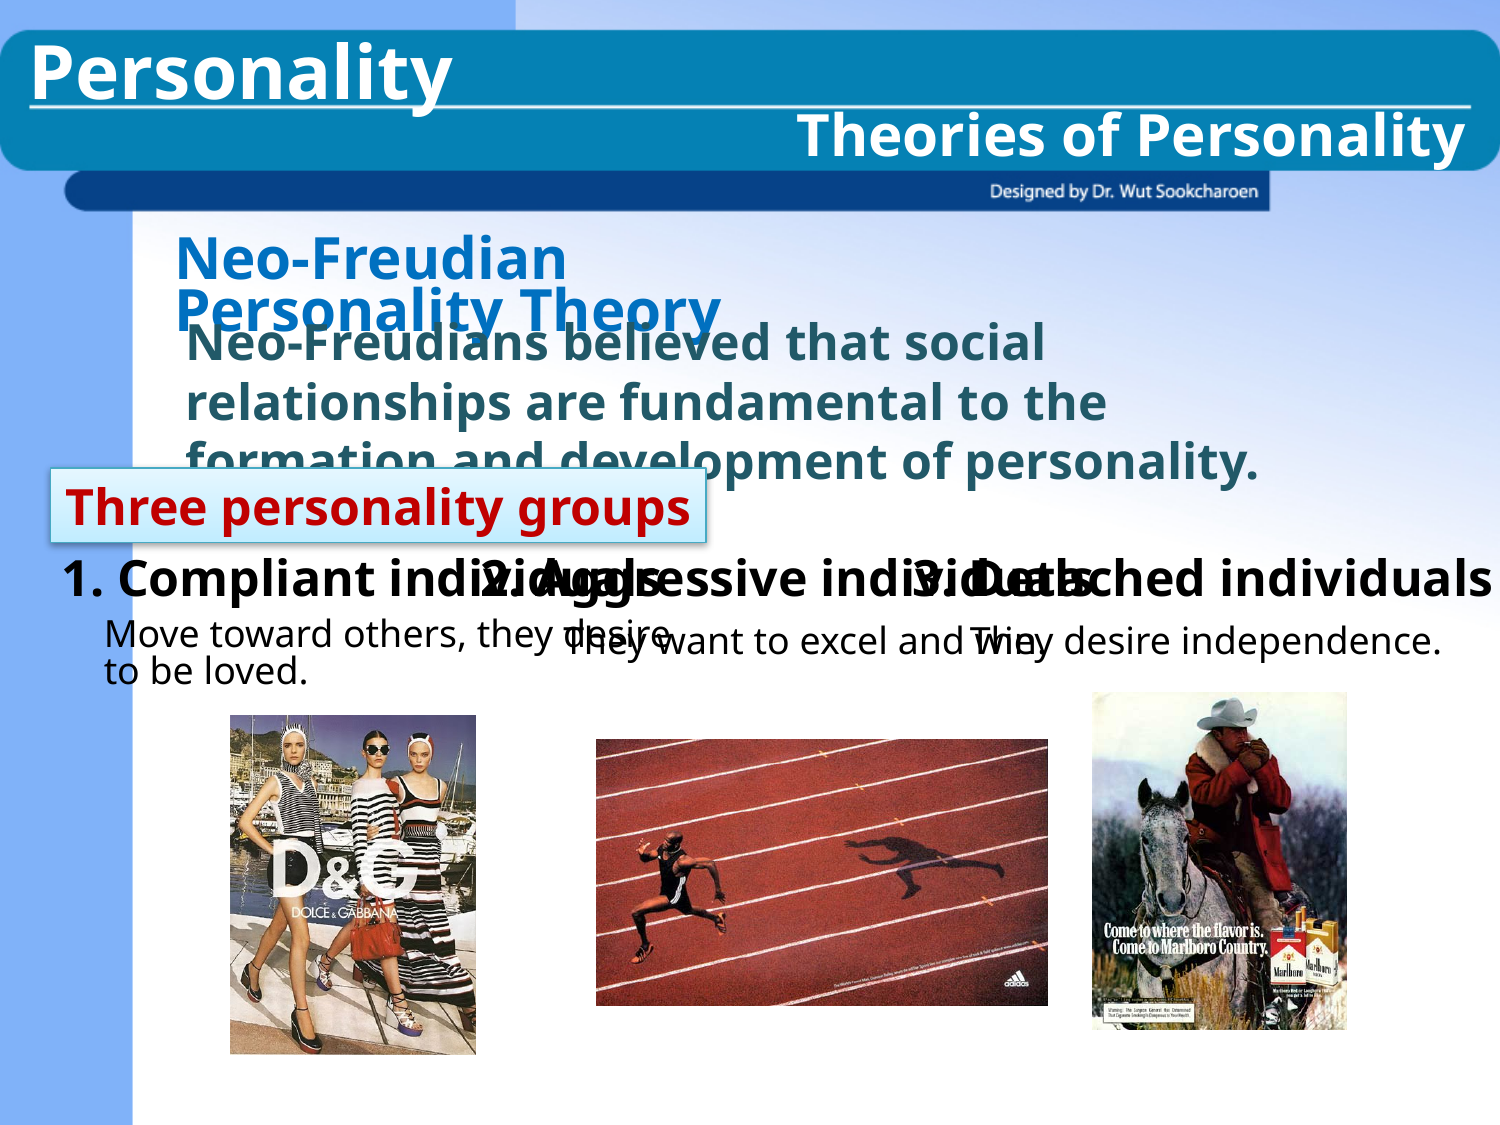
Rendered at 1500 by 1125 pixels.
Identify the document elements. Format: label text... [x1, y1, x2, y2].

picture [0, 0, 1500, 54]
text_box Theories of Personality [37, 108, 1481, 172]
text_box Move toward others, they desire to be loved. [89, 609, 697, 700]
text_box They desire independence. [955, 609, 1458, 670]
text_box Three personality groups [50, 467, 707, 538]
picture [0, 146, 1500, 1125]
text_box 3. Detached individuals [898, 538, 1500, 614]
text_box Personality [13, 32, 1475, 107]
text_box Neo-Freudian Personality Theory [159, 231, 762, 295]
text_box Neo-Freudians believed that social relationships are fundamental to the formation and development of personality. [171, 302, 1329, 498]
text_box They want to excel and win. [548, 609, 955, 670]
text_box 2. Aggressive individuals [465, 538, 898, 609]
text_box 1. Compliant individuals [46, 538, 465, 614]
